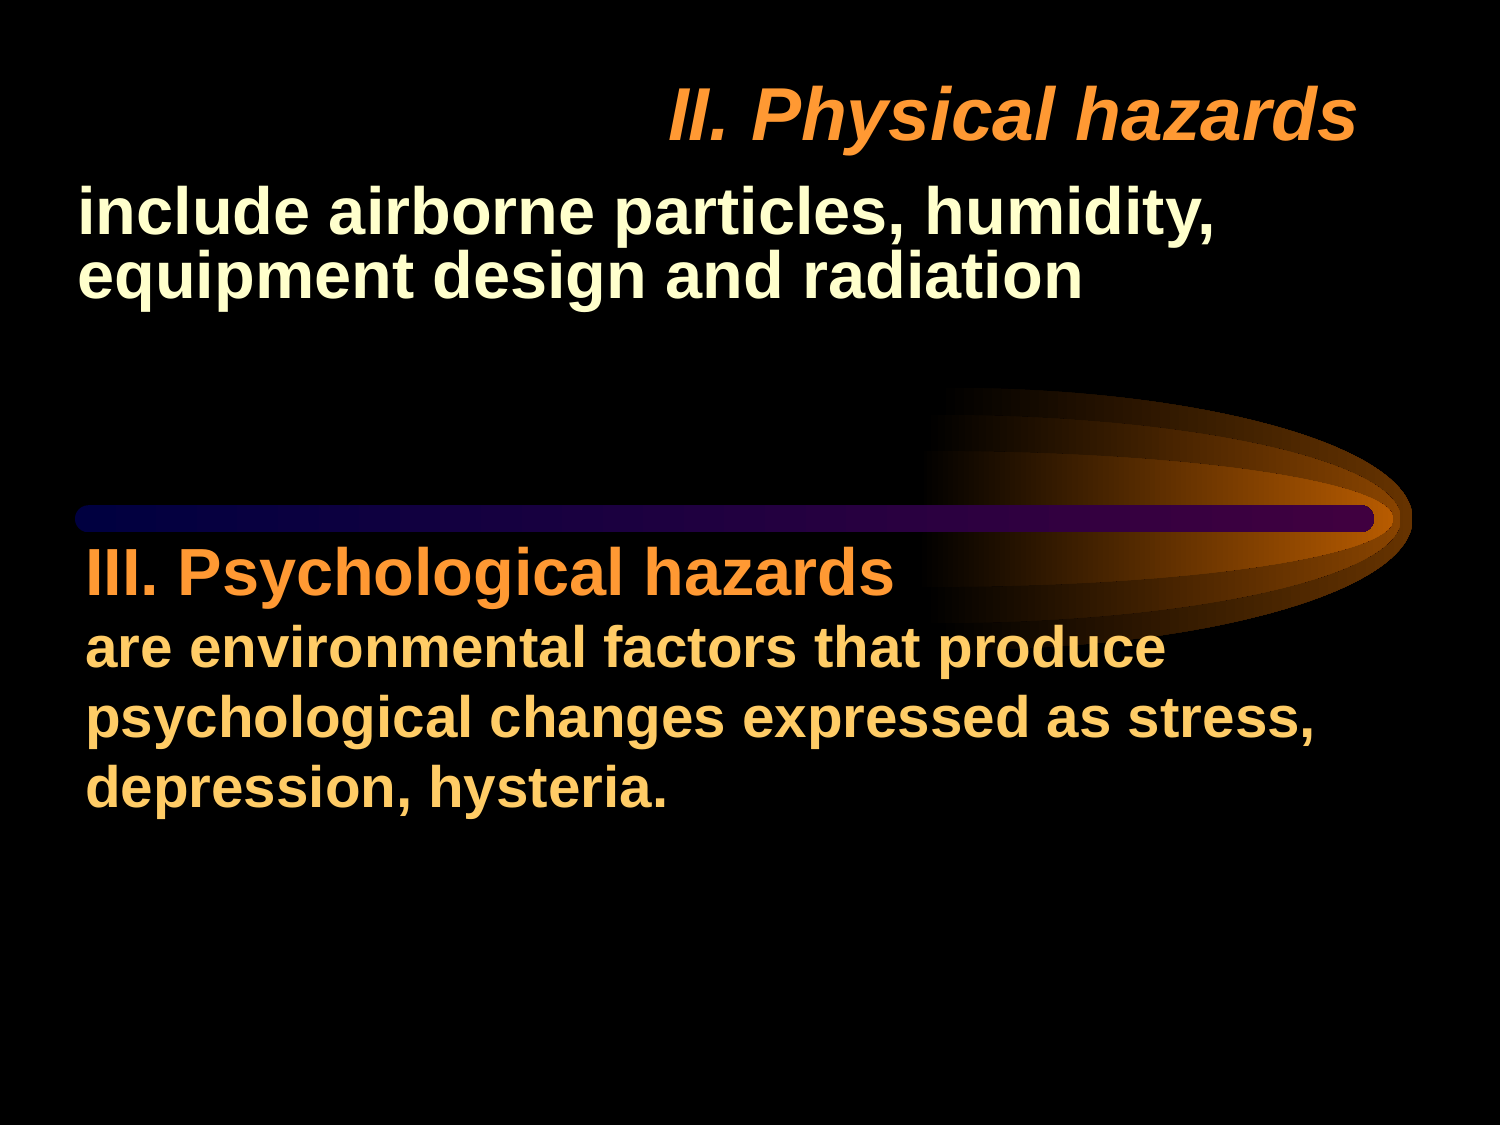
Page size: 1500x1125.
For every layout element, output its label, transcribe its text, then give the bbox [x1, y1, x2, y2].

text_box III. Psychological hazards are environmental factors that produce psychological changes expressed as stress, depression, hysteria. [70, 527, 1500, 821]
title II. Physical hazards [99, 0, 1376, 163]
subtitle include airborne particles, humidity, equipment design and radiation [62, 175, 1500, 989]
